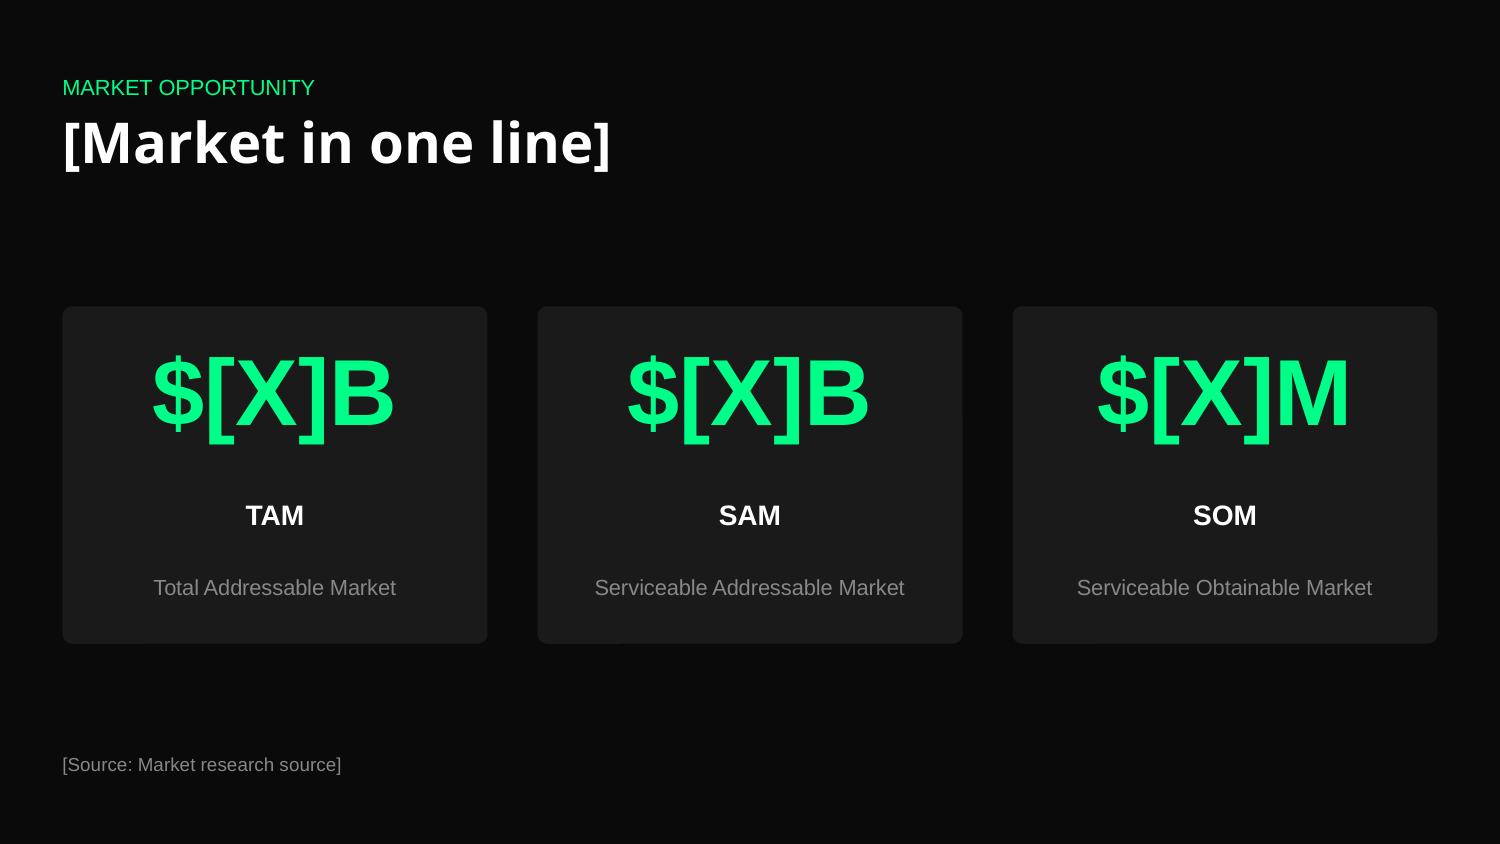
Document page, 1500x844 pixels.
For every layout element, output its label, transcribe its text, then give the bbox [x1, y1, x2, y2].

text_box Serviceable Addressable Market [590, 568, 910, 600]
text_box [537, 306, 963, 644]
text_box Serviceable Obtainable Market [1072, 568, 1378, 600]
text_box $[X]M [1094, 349, 1356, 444]
text_box [Source: Market research source] [62, 750, 1465, 775]
text_box $[X]B [150, 349, 400, 444]
text_box [Market in one line] [62, 112, 766, 175]
text_box SOM [1192, 487, 1258, 532]
text_box [62, 306, 488, 644]
text_box SAM [718, 487, 782, 532]
text_box TAM [244, 487, 305, 532]
text_box MARKET OPPORTUNITY [62, 68, 1465, 100]
text_box $[X]B [625, 349, 875, 444]
text_box Total Addressable Market [149, 568, 401, 600]
text_box [1012, 306, 1438, 644]
